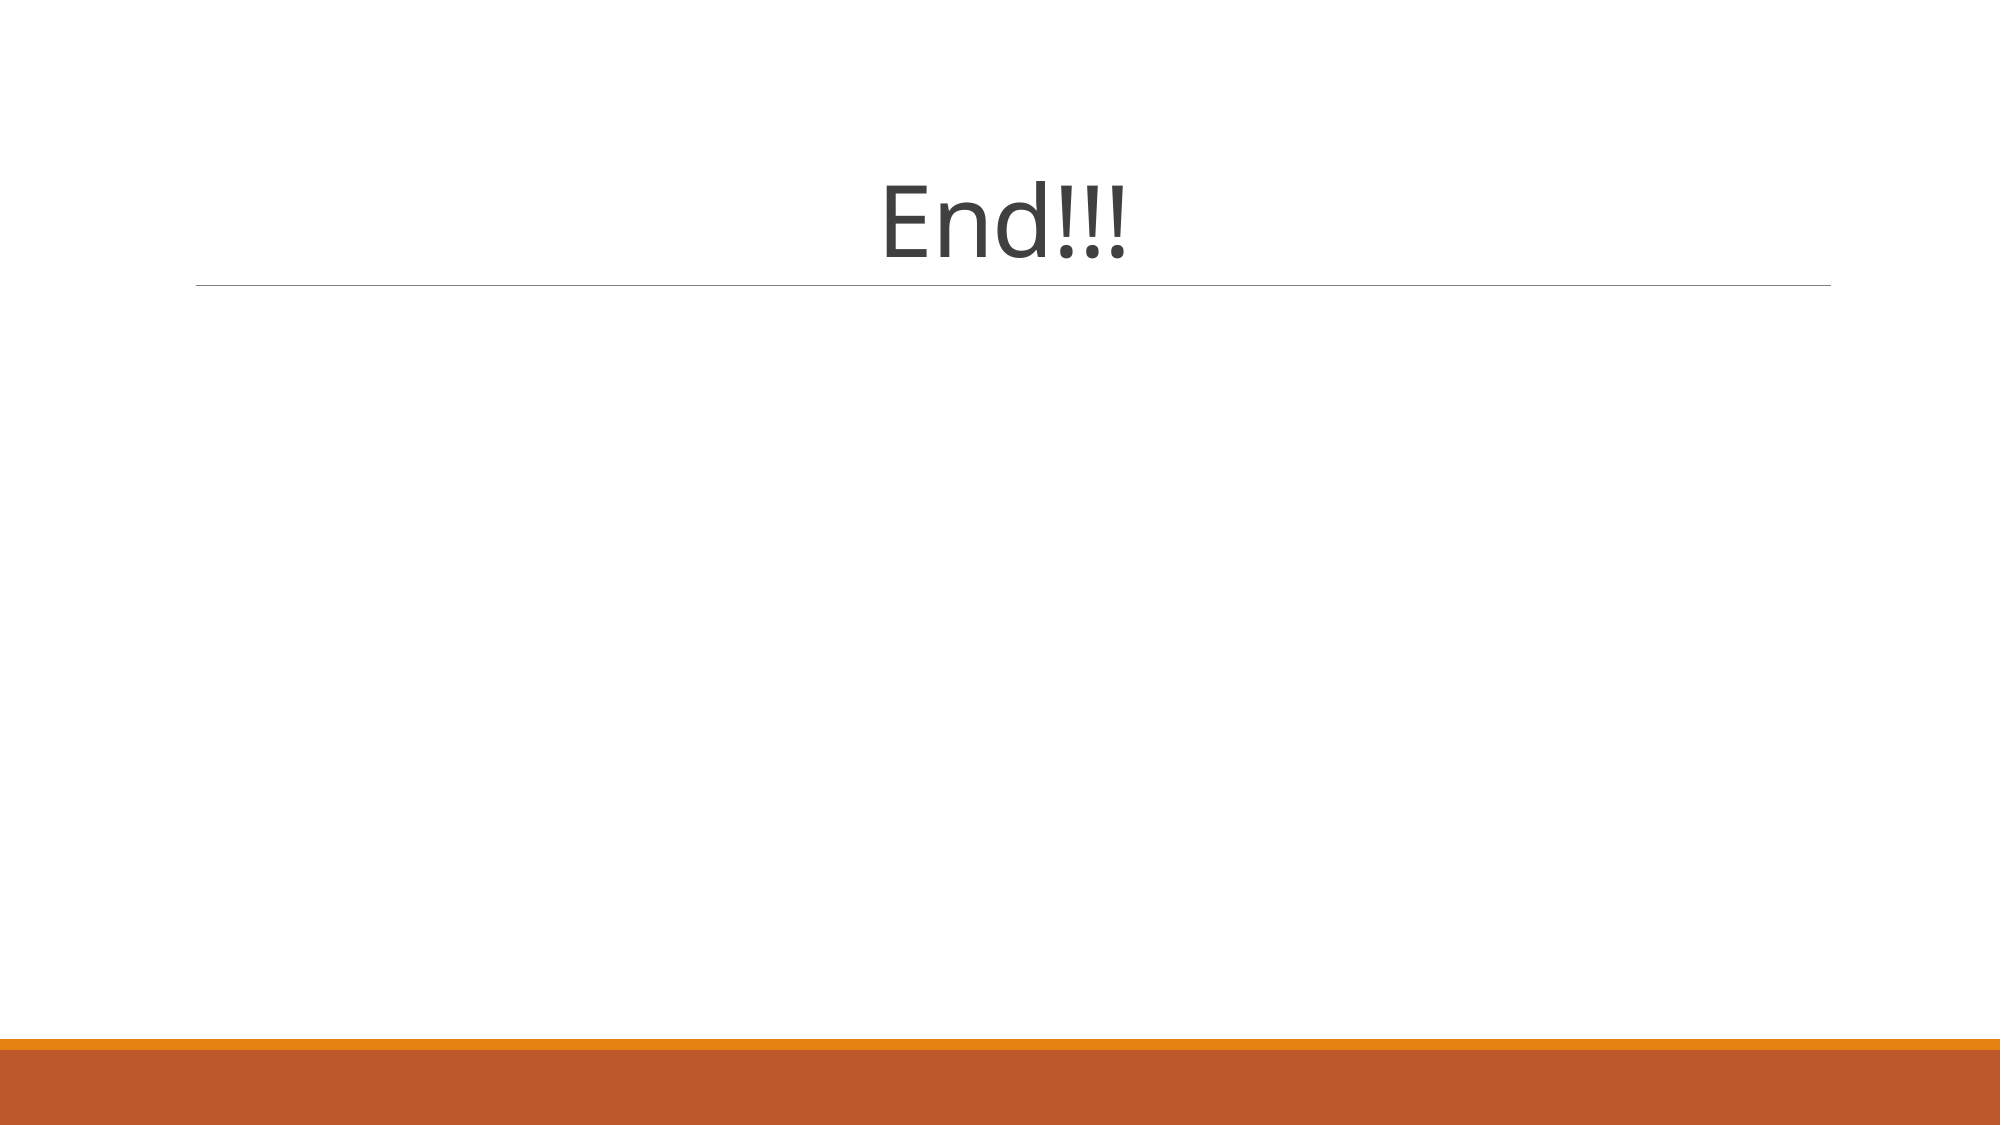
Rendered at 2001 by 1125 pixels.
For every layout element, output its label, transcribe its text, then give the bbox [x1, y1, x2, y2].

title End!!! [180, 47, 1830, 285]
